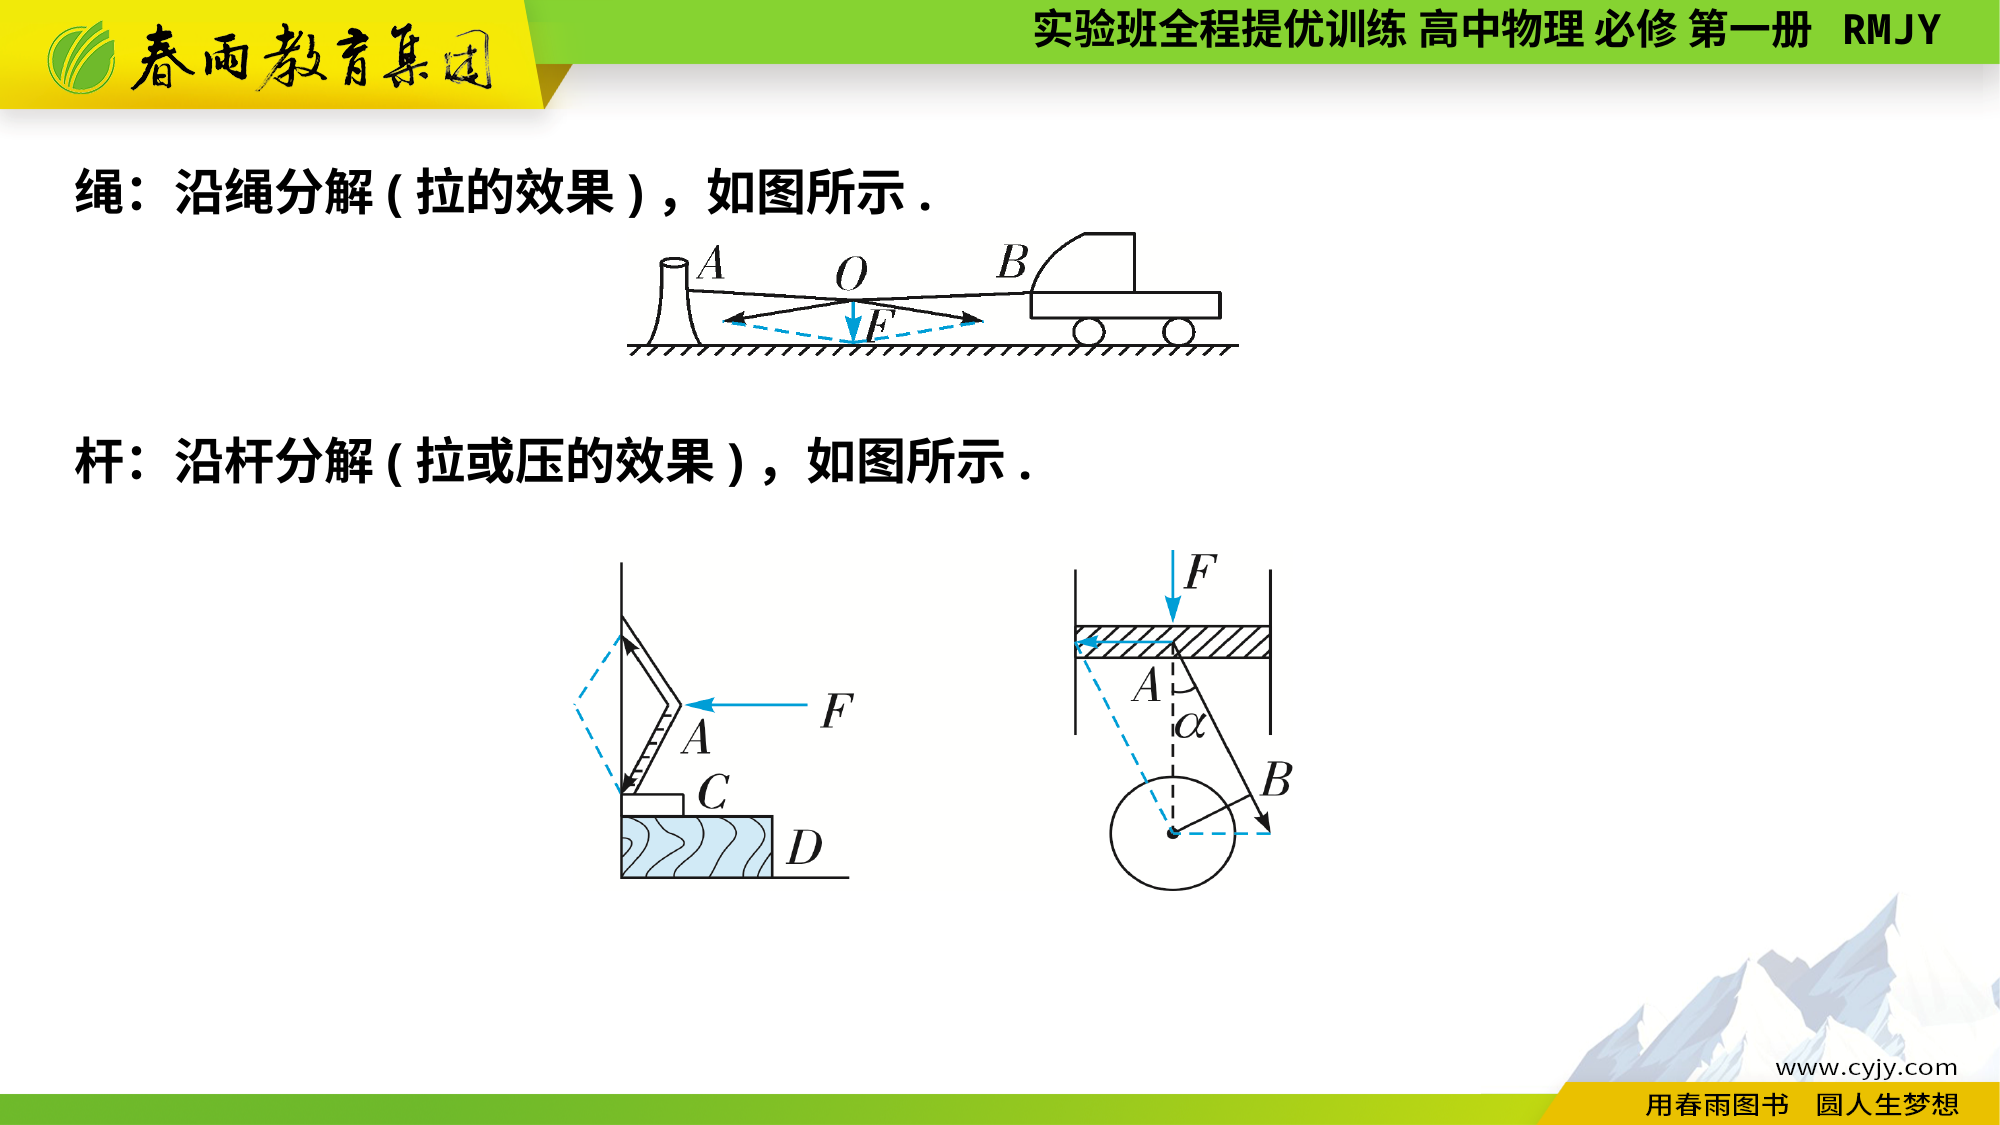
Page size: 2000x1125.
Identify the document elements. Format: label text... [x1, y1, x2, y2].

picture [0, 0, 2000, 1125]
list 绳：沿绳分解(拉的效果)，如图所示. 杆：沿杆分解(拉或压的效果)，如图所示. [59, 122, 1944, 502]
